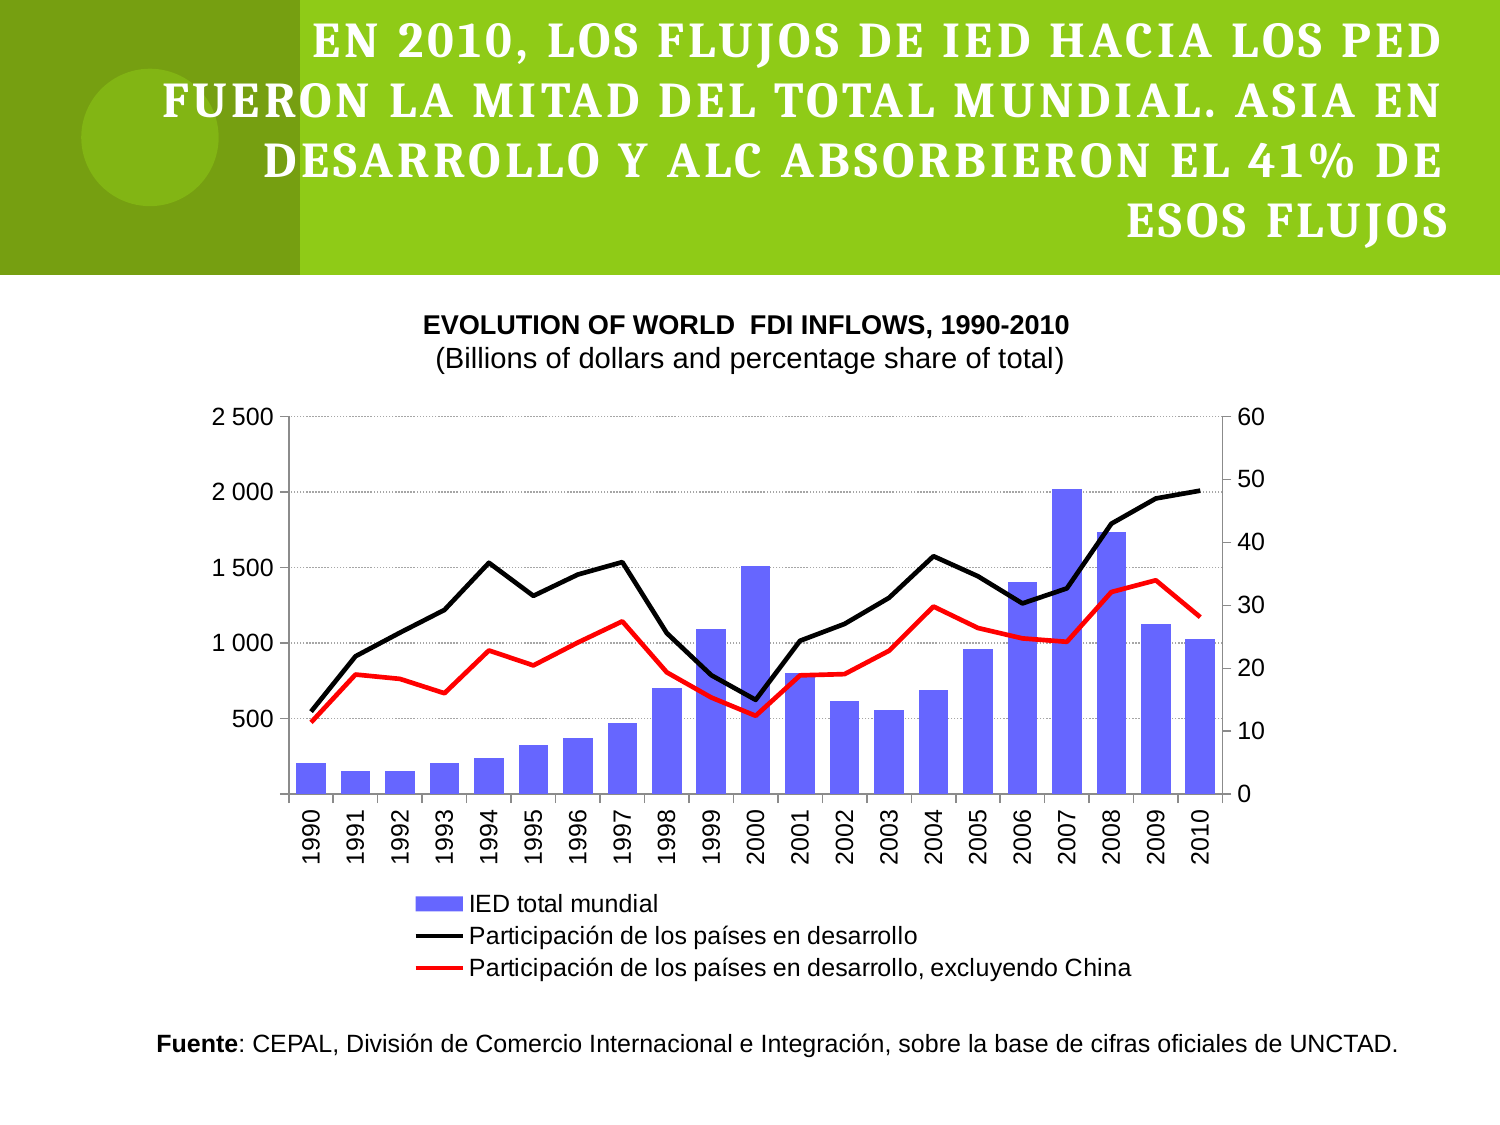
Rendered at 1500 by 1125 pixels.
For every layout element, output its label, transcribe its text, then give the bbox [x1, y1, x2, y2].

text_box EVOLUTION OF WORLD FDI INFLOWS, 1990-2010 (Billions of dollars and percentage share of total) [242, 299, 1258, 380]
chart [147, 383, 1329, 1027]
text_box Fuente: CEPAL, División de Comercio Internacional e Integración, sobre la base de cifras oficiales de UNCTAD. [141, 1019, 1424, 1065]
title En 2010, los flujos de IED hacia los PED fueron la mitad del total mundial. Asia en Desarrollo y ALC absorbieron el 41% de esos flujos [123, 0, 1463, 256]
